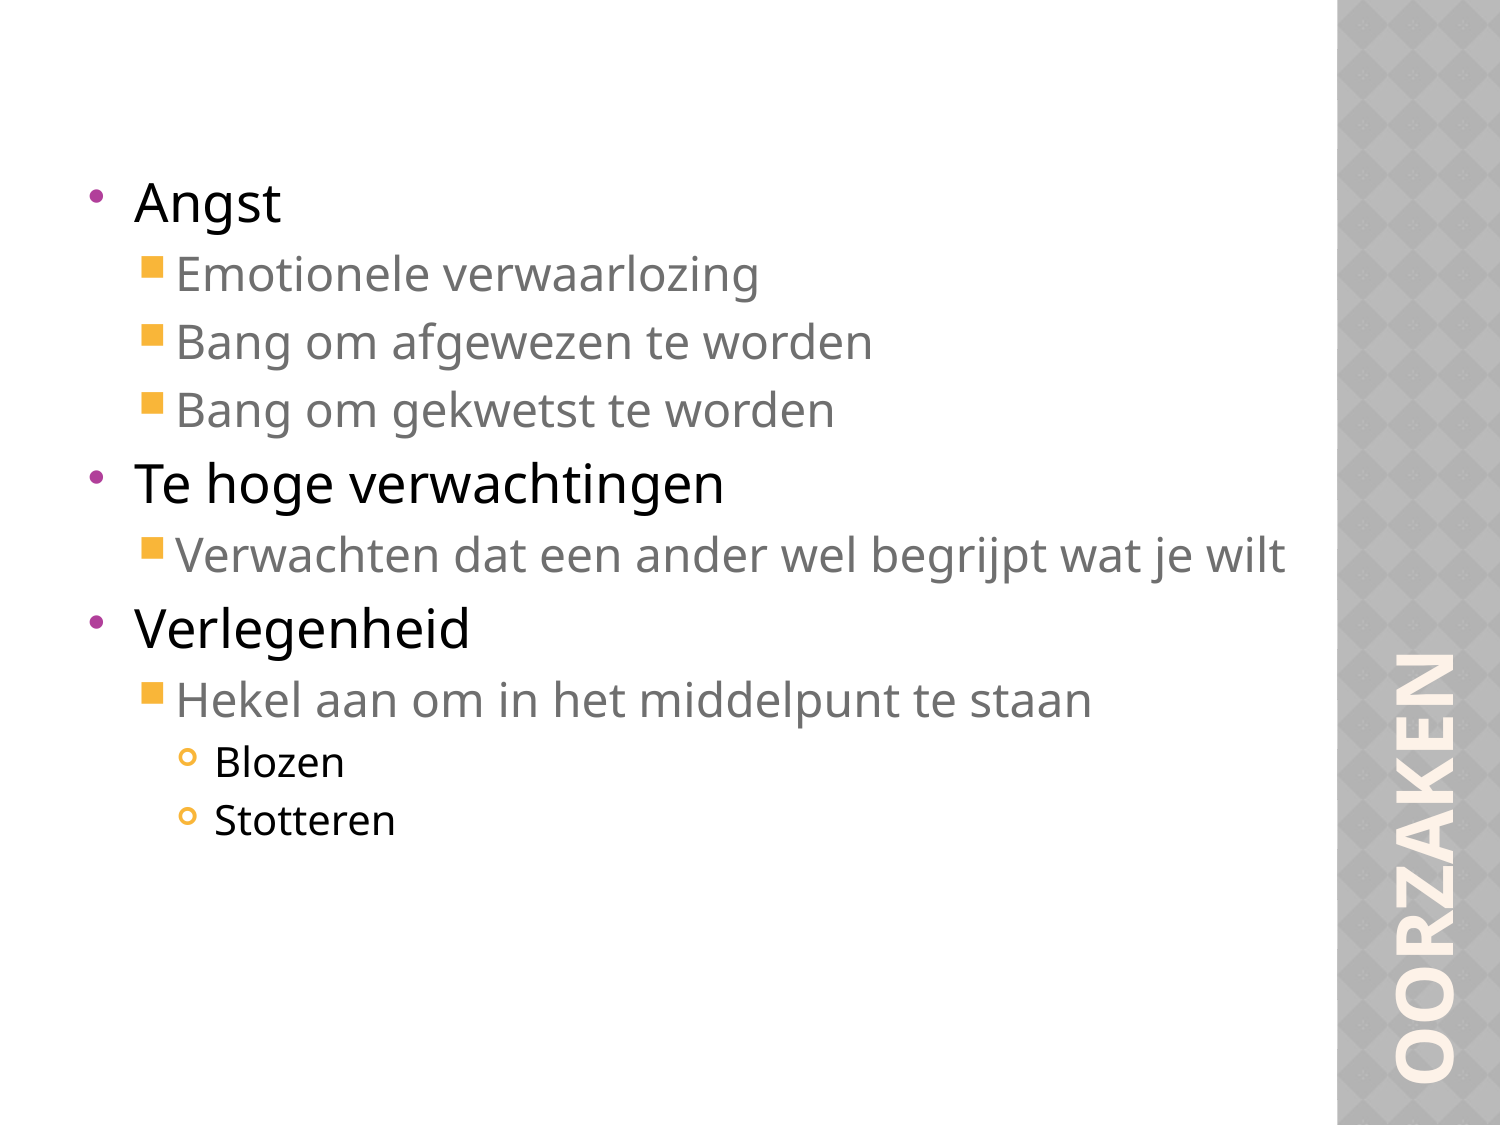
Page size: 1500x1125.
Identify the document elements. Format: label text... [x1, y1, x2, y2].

text_box oorzaken [1352, 586, 1469, 1097]
list Angst Emotionele verwaarlozing Bang om afgewezen te worden Bang om gekwetst te worden Te hoge verwachtingen Verwachten dat een ander wel begrijpt wat je wilt Verlegenheid Hekel aan om in het middelpunt te staan Blozen Stotteren [75, 160, 1329, 956]
